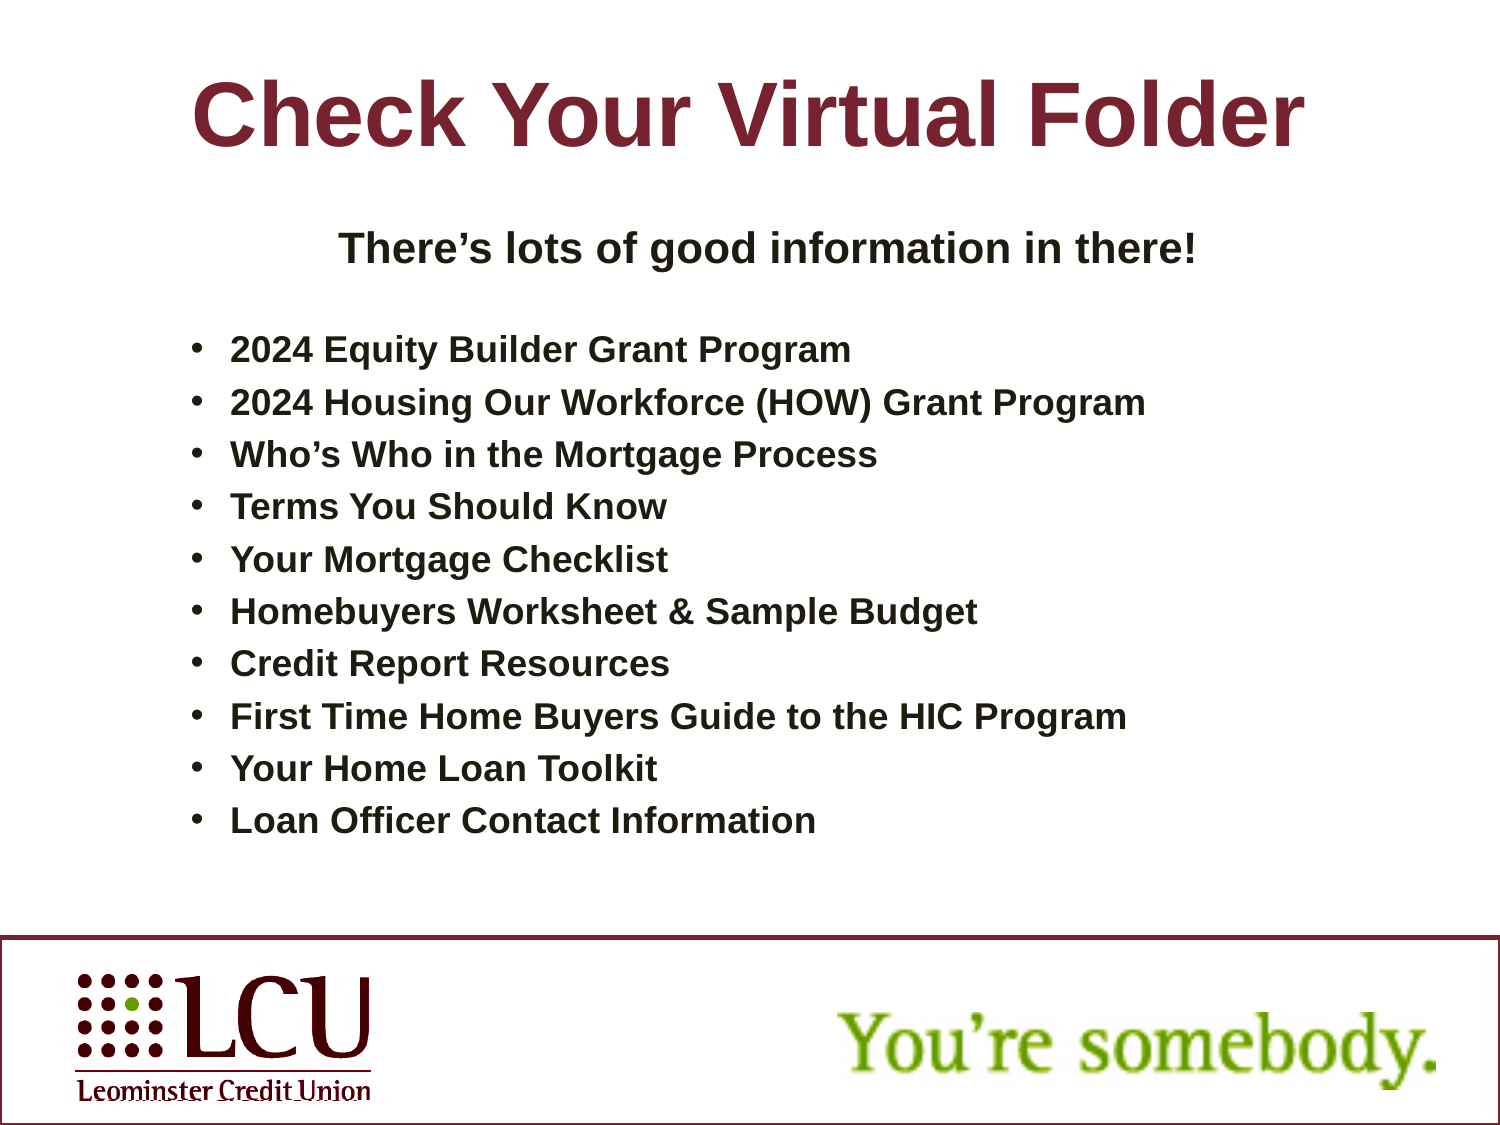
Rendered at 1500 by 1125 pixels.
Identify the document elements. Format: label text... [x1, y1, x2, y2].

picture [837, 1012, 1436, 1090]
picture [74, 974, 371, 1101]
list There’s lots of good information in there! 2024 Equity Builder Grant Program 2024 Housing Our Workforce (HOW) Grant Program Who’s Who in the Mortgage Process Terms You Should Know Your Mortgage Checklist Homebuyers Worksheet & Sample Budget Credit Report Resources First Time Home Buyers Guide to the HIC Program Your Home Loan Toolkit Loan Officer Contact Information [112, 212, 1425, 850]
title Check Your Virtual Folder [75, 45, 1425, 175]
